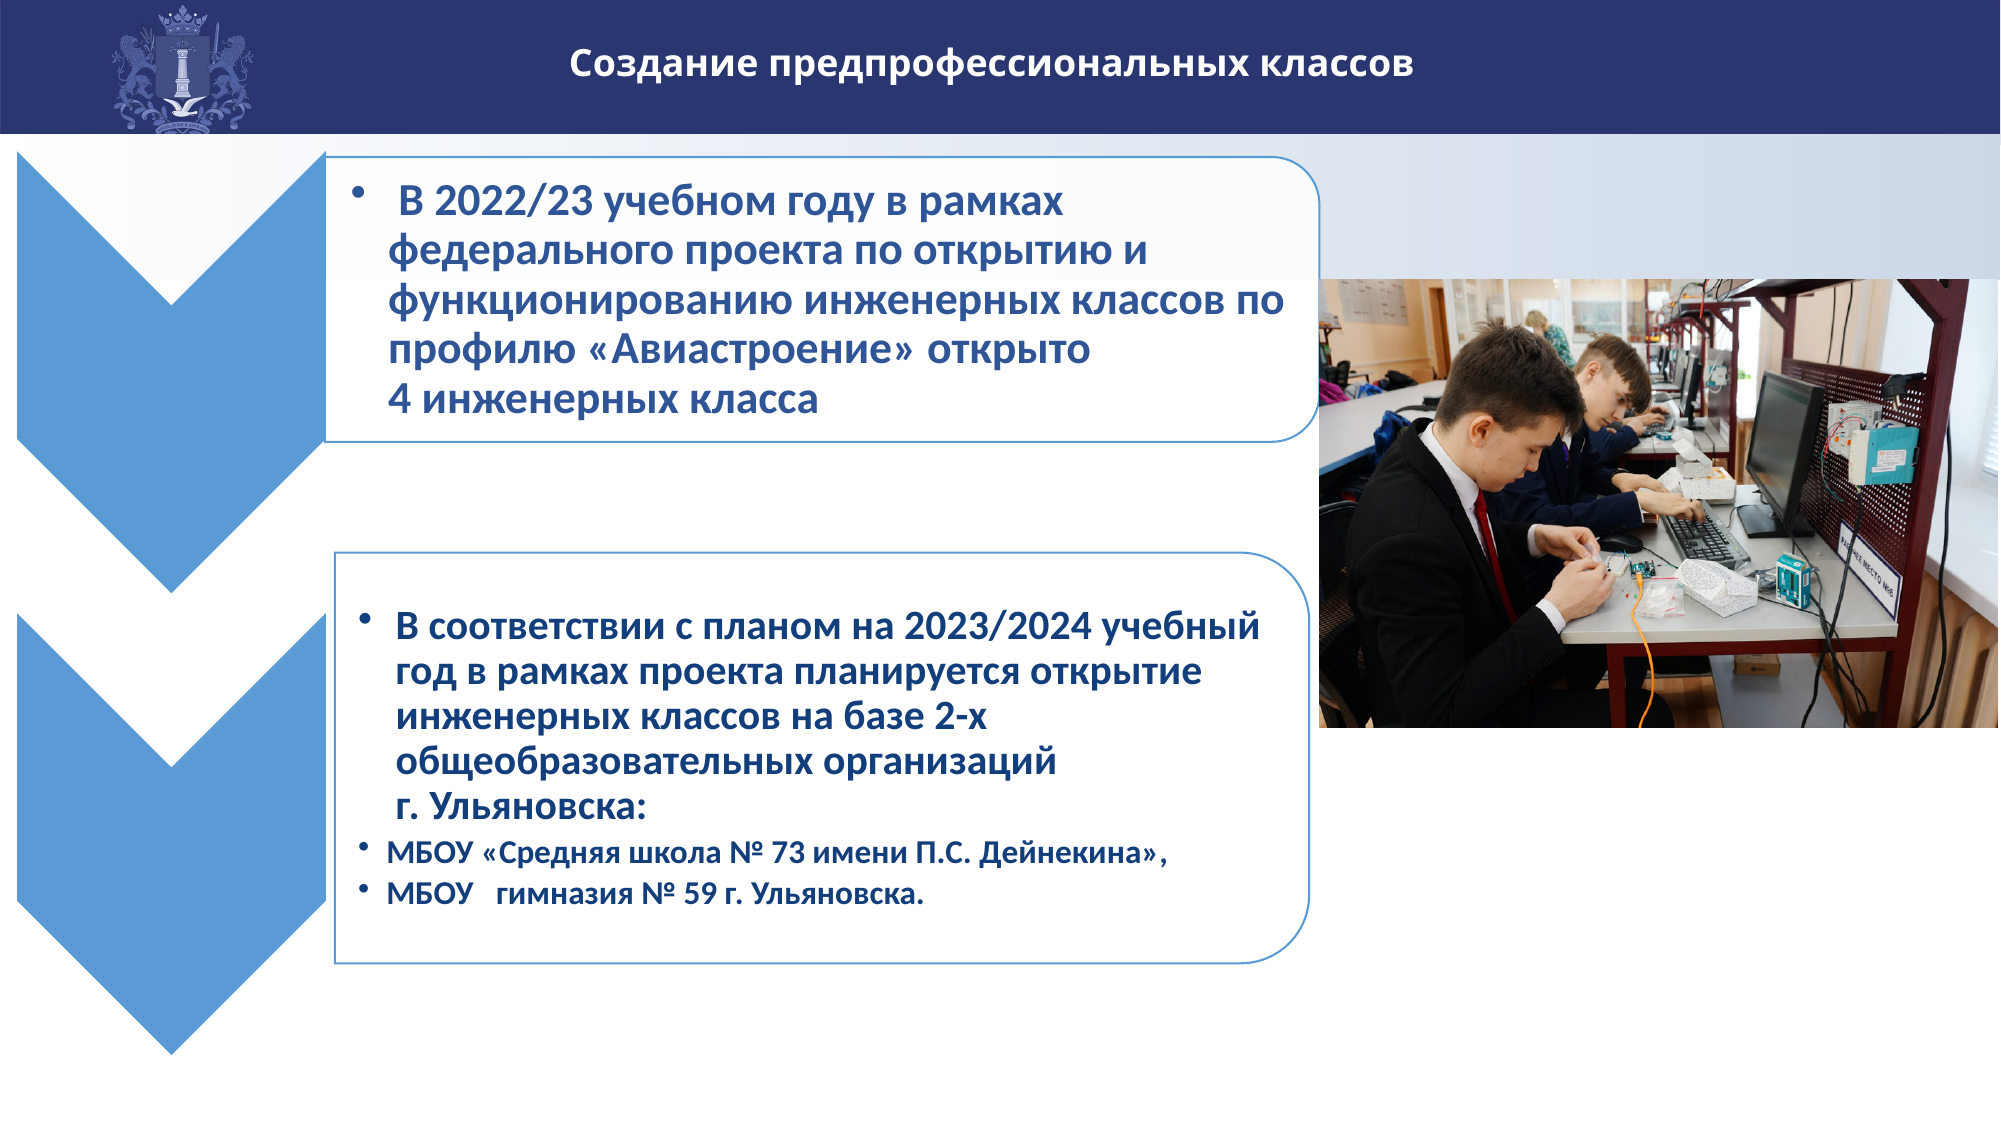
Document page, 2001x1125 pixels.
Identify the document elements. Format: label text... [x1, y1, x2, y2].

text_box [0, 134, 2000, 281]
picture [0, 0, 2001, 1125]
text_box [18, 153, 1320, 1058]
text_box Создание предпрофессиональных классов [554, 31, 1643, 91]
